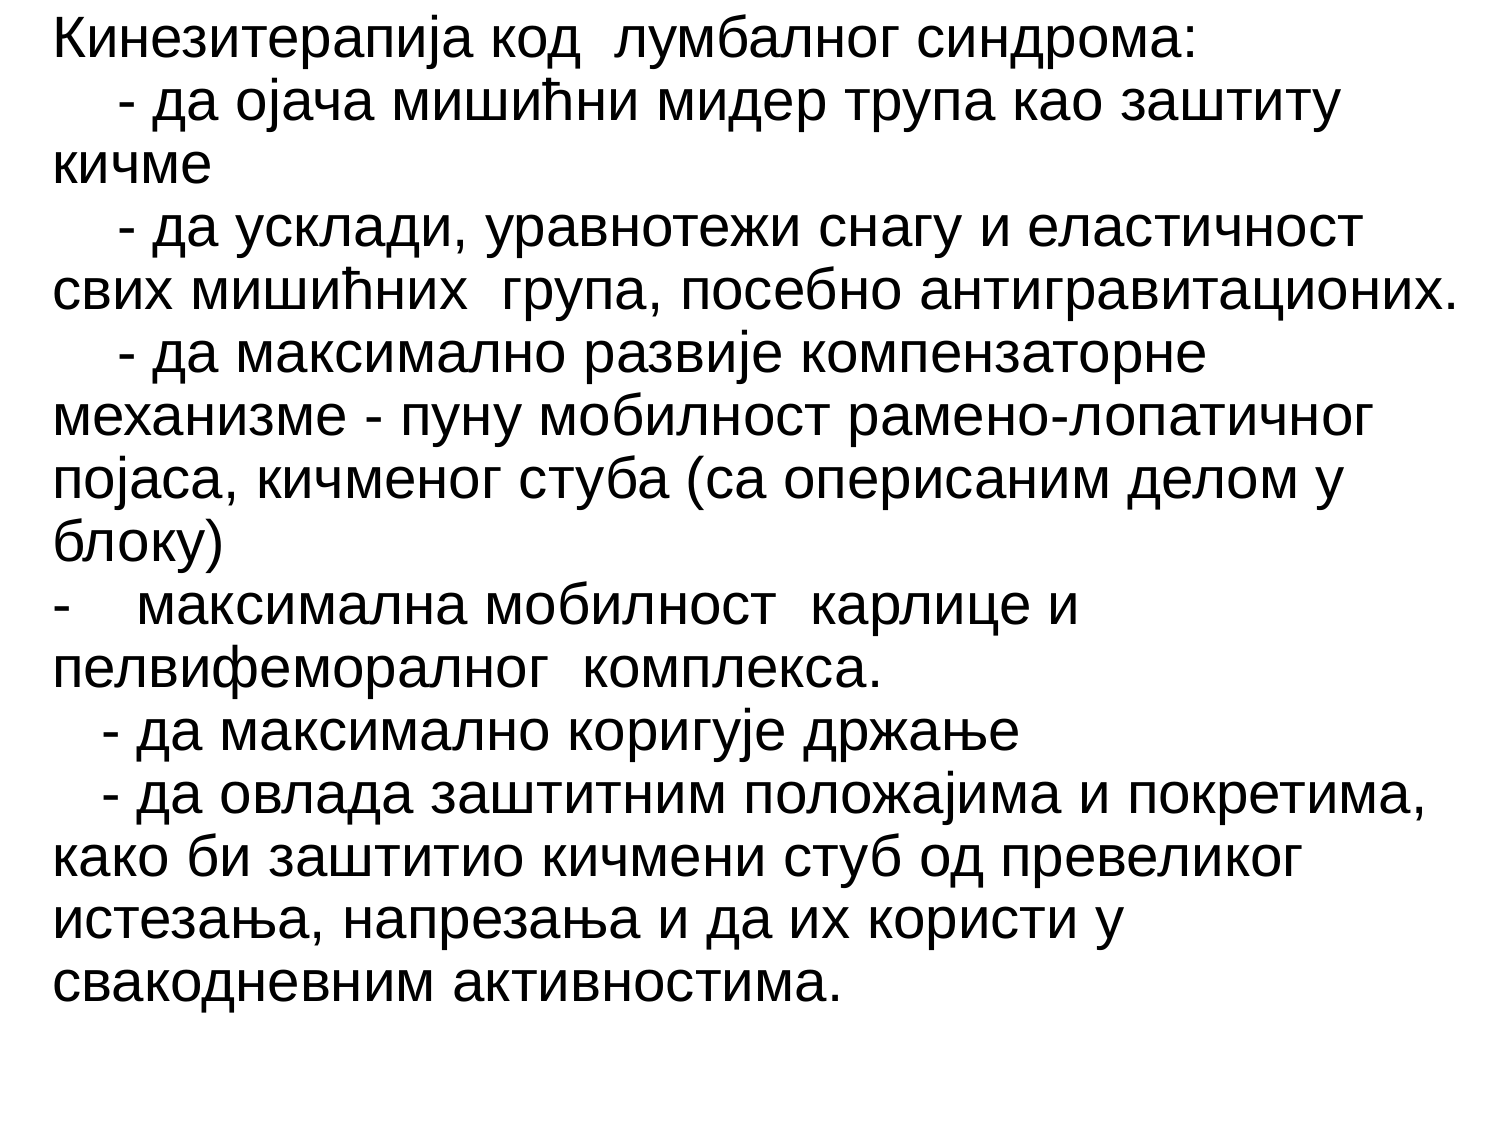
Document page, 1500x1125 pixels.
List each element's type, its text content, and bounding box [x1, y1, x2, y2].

text_box Кинезитерапија код лумбалног синдрома: - да ојача мишићни мидер трупа као заштиту кичме - да усклади, уравнотежи снагу и еластичност свих мишићних група, посебно антигравитационих. - да максимално развије компензаторне механизме - пуну мобилност рамено-лопатичног појаса, кичменог стуба (са оперисаним делом у блоку) - максимална мобилност карлице и пелвифеморалног комплекса. - да максимално коригује држање - да овлада заштитним положајима и покретима, како би заштитио кичмени стуб од превеликог истезања, напрезања и да их користи у свакодневним активностима. [37, 0, 1500, 1022]
